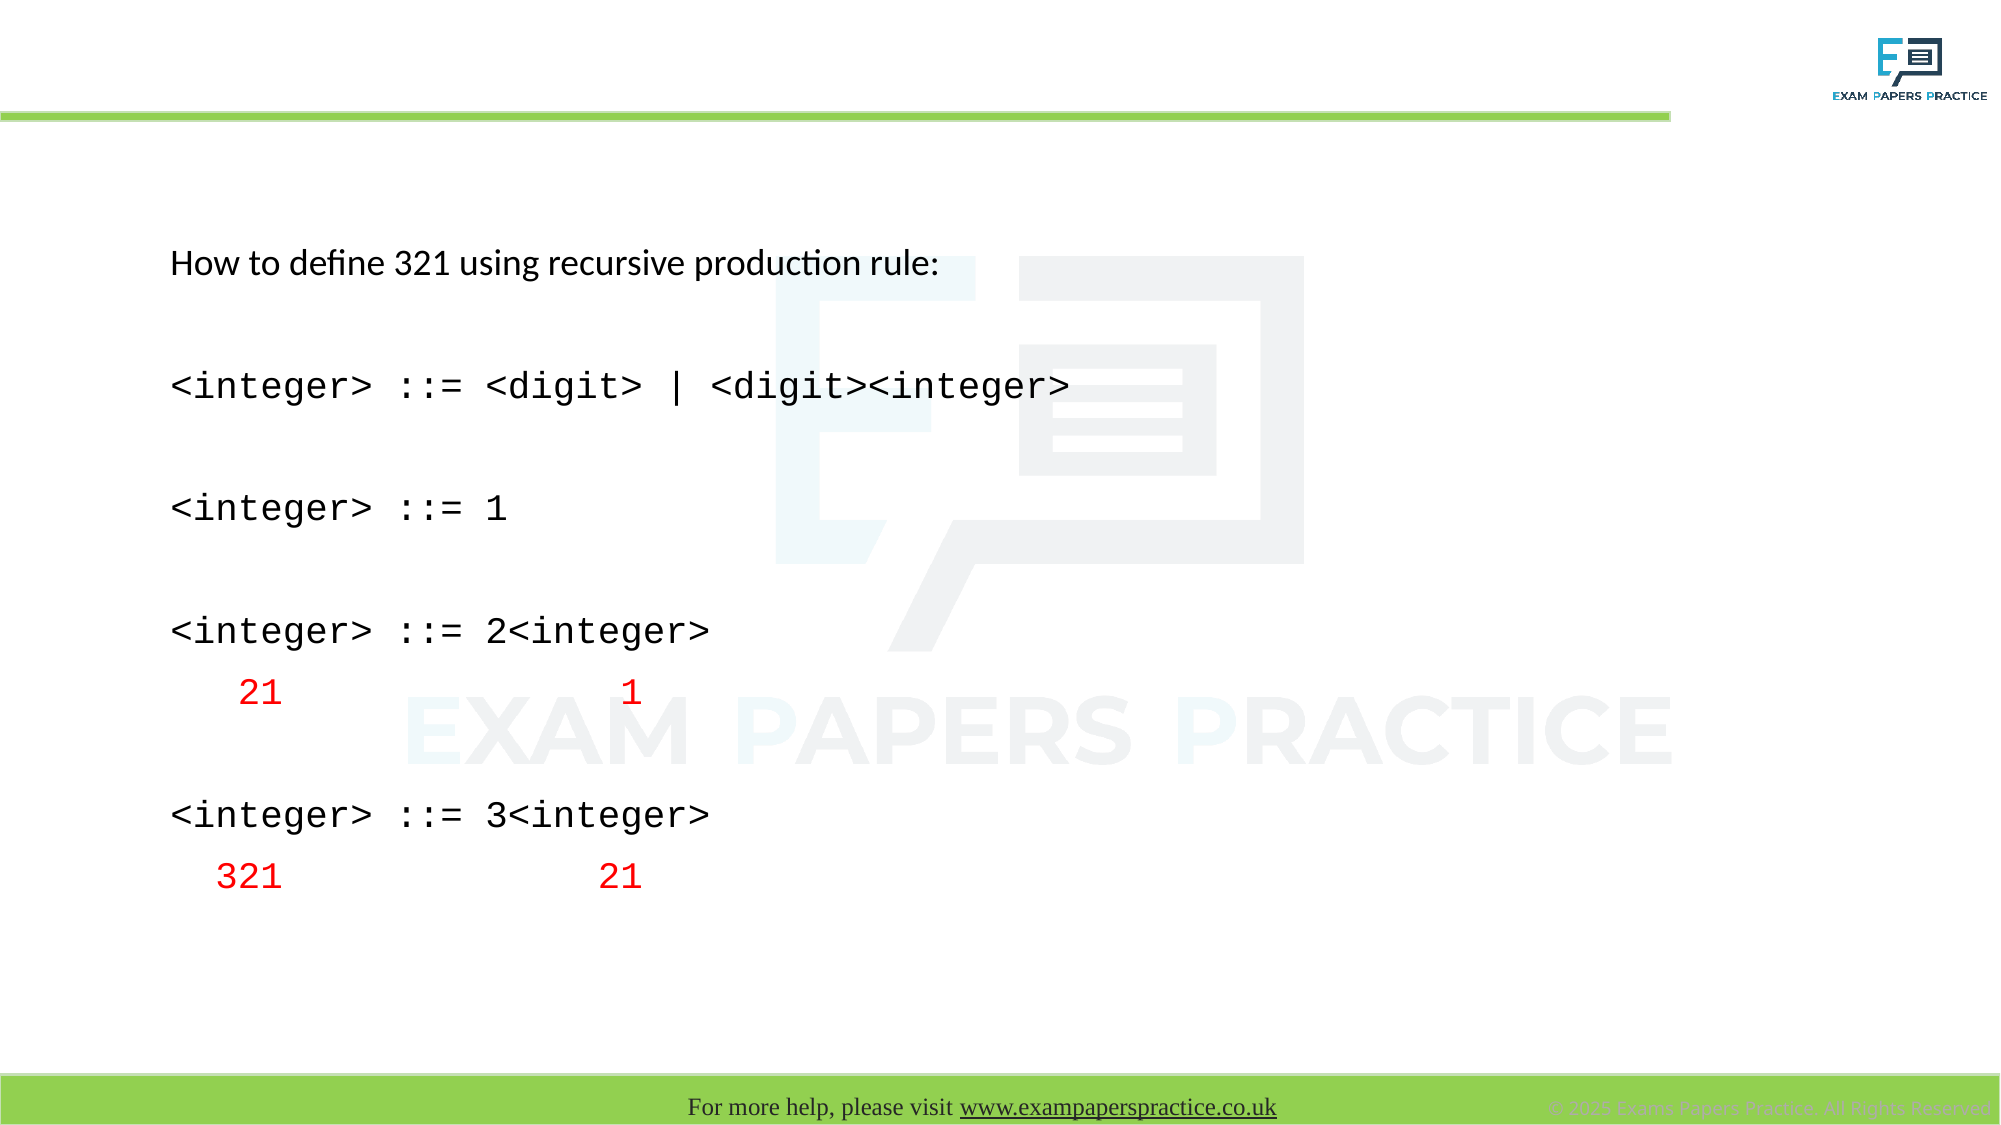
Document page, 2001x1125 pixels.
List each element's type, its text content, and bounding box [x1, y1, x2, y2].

list How to define 321 using recursive production rule: <integer> ::= <digit> | <digit><integer> <integer> ::= 1 <integer> ::= 2<integer> 21 1 <integer> ::= 3<integer> 321 21 [155, 235, 1881, 1002]
title BNF Recursion [182, 59, 1908, 70]
